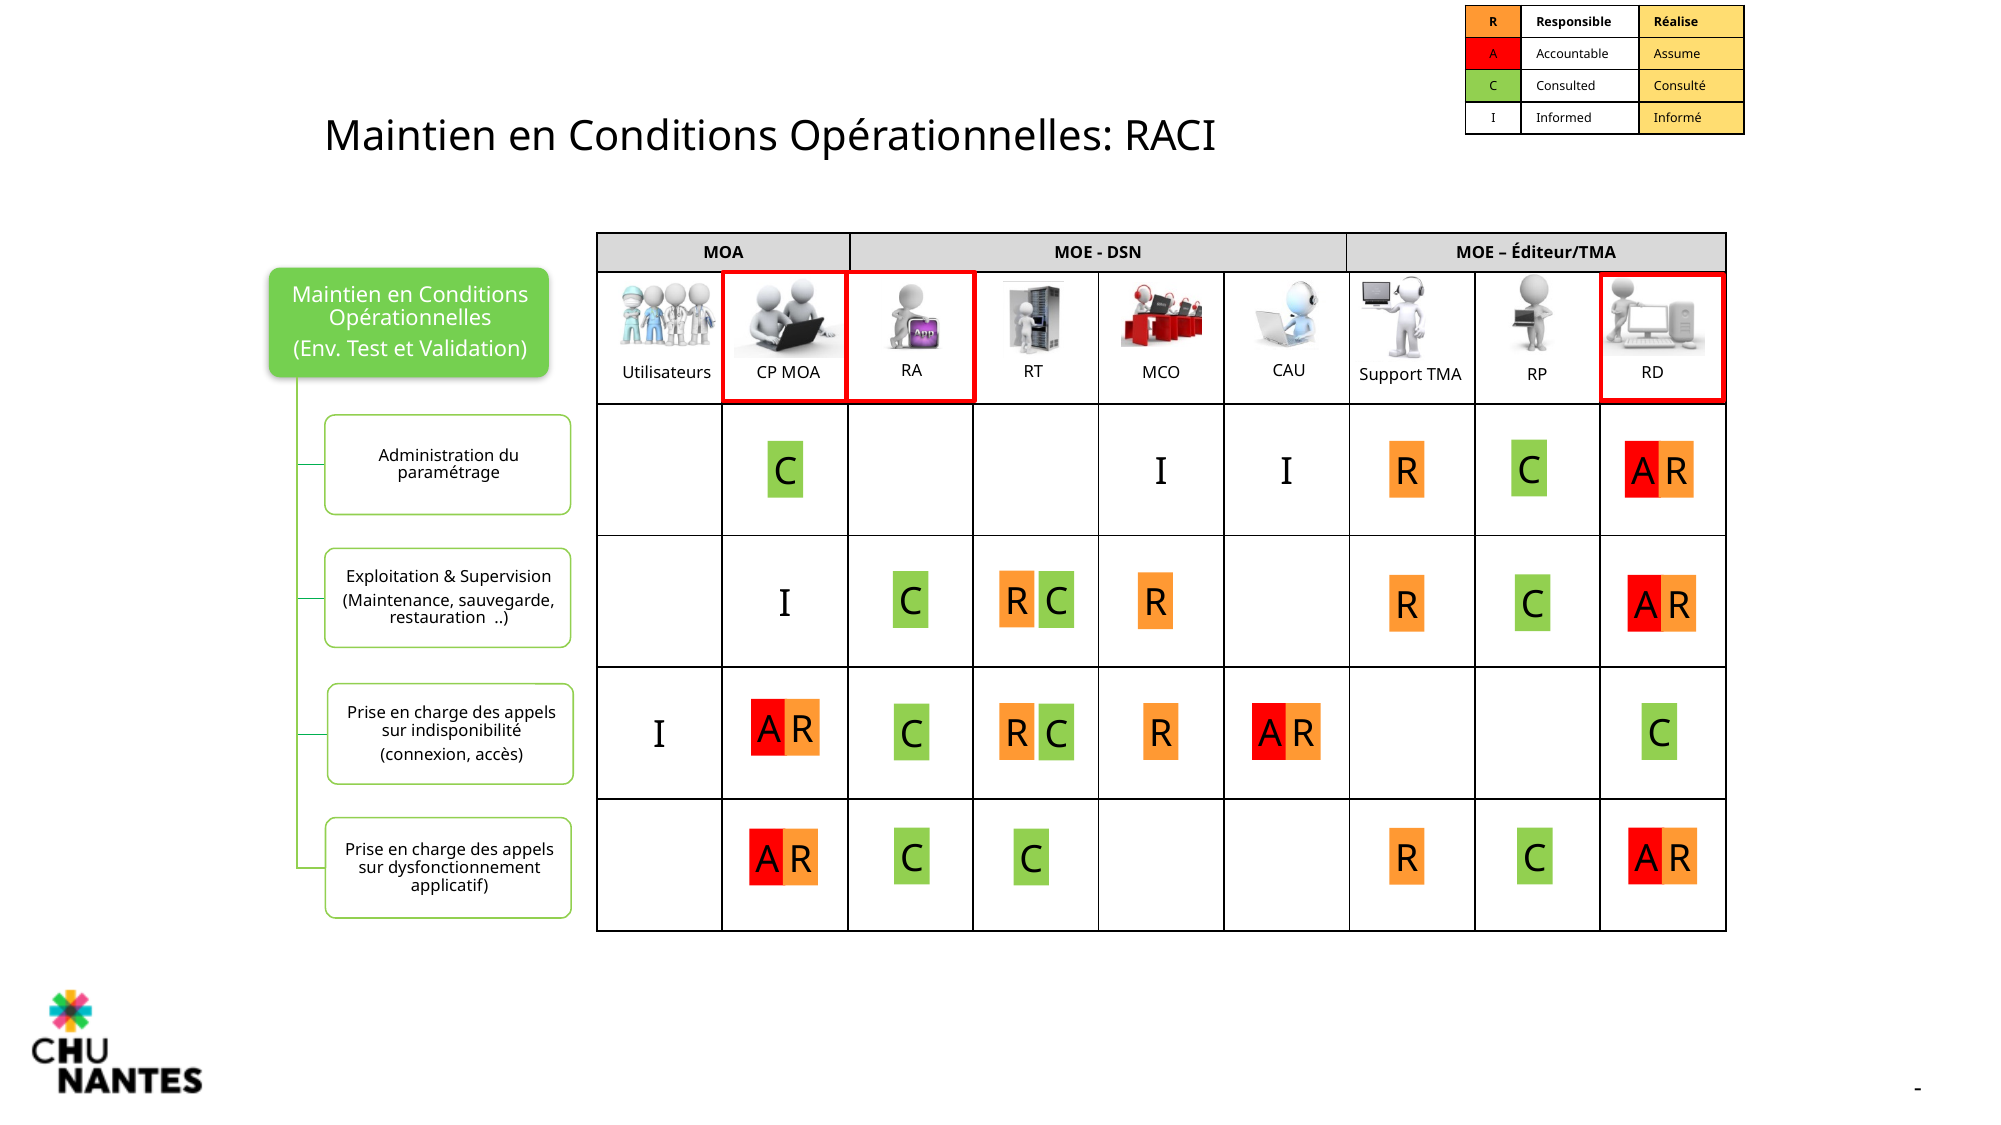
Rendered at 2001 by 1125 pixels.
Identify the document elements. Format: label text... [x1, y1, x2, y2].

table_cell [974, 668, 1098, 798]
table_cell [974, 800, 1098, 930]
text_box A [751, 698, 784, 756]
text_box MCO [1136, 356, 1187, 389]
text_box [1600, 274, 1724, 401]
text_box R [1389, 440, 1425, 498]
text_box Utilisateurs [616, 355, 718, 388]
picture [881, 278, 943, 354]
text_box R [999, 570, 1035, 628]
table_cell [1350, 668, 1474, 798]
table_header [1099, 273, 1223, 403]
table_cell [723, 668, 847, 798]
table_cell [1476, 668, 1599, 798]
text_box RT [1017, 365, 1050, 387]
table_cell [849, 536, 972, 666]
table_cell C [1466, 70, 1520, 101]
text_box [723, 272, 846, 401]
table_cell [1099, 668, 1223, 798]
table_header Réalise [1640, 6, 1743, 37]
text_box R [1389, 827, 1425, 885]
table_cell [1350, 405, 1474, 535]
table_header MOE – Éditeur/TMA [1347, 234, 1725, 271]
table_cell Informé [1640, 103, 1743, 133]
table_header MOA [598, 234, 849, 271]
table_cell I [1466, 103, 1520, 133]
picture [733, 271, 844, 358]
table_cell [1476, 405, 1599, 535]
text_box C [1517, 827, 1553, 885]
text_box C [1641, 703, 1678, 760]
table_header MOE - DSN [851, 234, 1346, 271]
table_cell Consulté [1640, 70, 1743, 101]
table_cell [1350, 536, 1474, 666]
text_box C [1511, 439, 1547, 497]
text_box A [1252, 703, 1285, 760]
text_box R [782, 828, 818, 886]
table_cell [598, 536, 721, 666]
table_header [974, 273, 1098, 403]
table_cell [1099, 800, 1223, 930]
table_cell [849, 668, 972, 798]
table_cell [974, 405, 1098, 535]
picture [618, 281, 716, 347]
table_cell [598, 800, 721, 930]
text_box C [893, 703, 930, 761]
picture [1253, 280, 1326, 350]
table_header [598, 273, 721, 403]
text_box Support TMA [1353, 357, 1469, 390]
text_box R [1137, 572, 1173, 630]
table_cell Accountable [1522, 38, 1638, 69]
text_box C [1013, 828, 1049, 886]
text_box C [767, 440, 804, 498]
table_cell [1225, 668, 1349, 798]
table_cell [974, 536, 1098, 666]
table_cell [849, 405, 972, 535]
table_cell I [1225, 405, 1349, 535]
table_header [1350, 273, 1474, 403]
text_box A [749, 828, 782, 886]
table_cell [1225, 536, 1349, 666]
text_box C [892, 571, 929, 628]
text_box R [1285, 703, 1321, 760]
picture [1600, 272, 1705, 356]
table_header Responsible [1522, 6, 1638, 37]
text_box A [1628, 827, 1661, 885]
text_box C [1514, 574, 1551, 632]
text_box R [1658, 440, 1694, 498]
table_cell [1601, 536, 1725, 666]
table_cell Informed [1522, 103, 1638, 133]
table_cell [849, 800, 972, 930]
text_box C [1038, 703, 1075, 761]
table_cell [1476, 800, 1599, 930]
table_cell [1601, 668, 1725, 798]
table_header [1476, 273, 1599, 403]
text_box A [1624, 440, 1658, 498]
table_cell [1476, 536, 1599, 666]
table_cell I [1099, 405, 1223, 535]
text_box R [999, 703, 1035, 760]
text_box R [1661, 827, 1698, 885]
picture [1354, 272, 1431, 362]
table_cell Assume [1640, 38, 1743, 69]
table_cell Consulted [1522, 70, 1638, 101]
table_cell [1601, 405, 1725, 535]
picture [1508, 272, 1555, 355]
title Maintien en Conditions Opérationnelles: RACI [324, 43, 1675, 232]
picture [1121, 282, 1202, 347]
table_cell [723, 800, 847, 930]
text_box R [784, 698, 820, 756]
text_box [846, 272, 975, 401]
picture [12, 973, 221, 1106]
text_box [266, 155, 574, 1042]
table_cell [1225, 800, 1349, 930]
table_cell [1601, 800, 1725, 930]
text_box A [1627, 574, 1661, 632]
picture [1003, 281, 1064, 358]
table_header R [1466, 6, 1520, 37]
table_cell [1350, 800, 1474, 930]
table_cell I [598, 668, 721, 798]
table_header [1225, 273, 1349, 403]
table_cell I [723, 536, 847, 666]
text_box CAU [1266, 358, 1312, 387]
text_box C [1038, 571, 1075, 628]
table_cell A [1466, 38, 1520, 69]
table_cell [598, 405, 721, 535]
text_box R [1143, 703, 1179, 760]
table_cell [1099, 536, 1223, 666]
text_box RP [1521, 362, 1554, 390]
text_box R [1661, 574, 1697, 632]
table_cell [723, 405, 847, 535]
text_box C [894, 827, 930, 885]
text_box R [1389, 574, 1425, 632]
